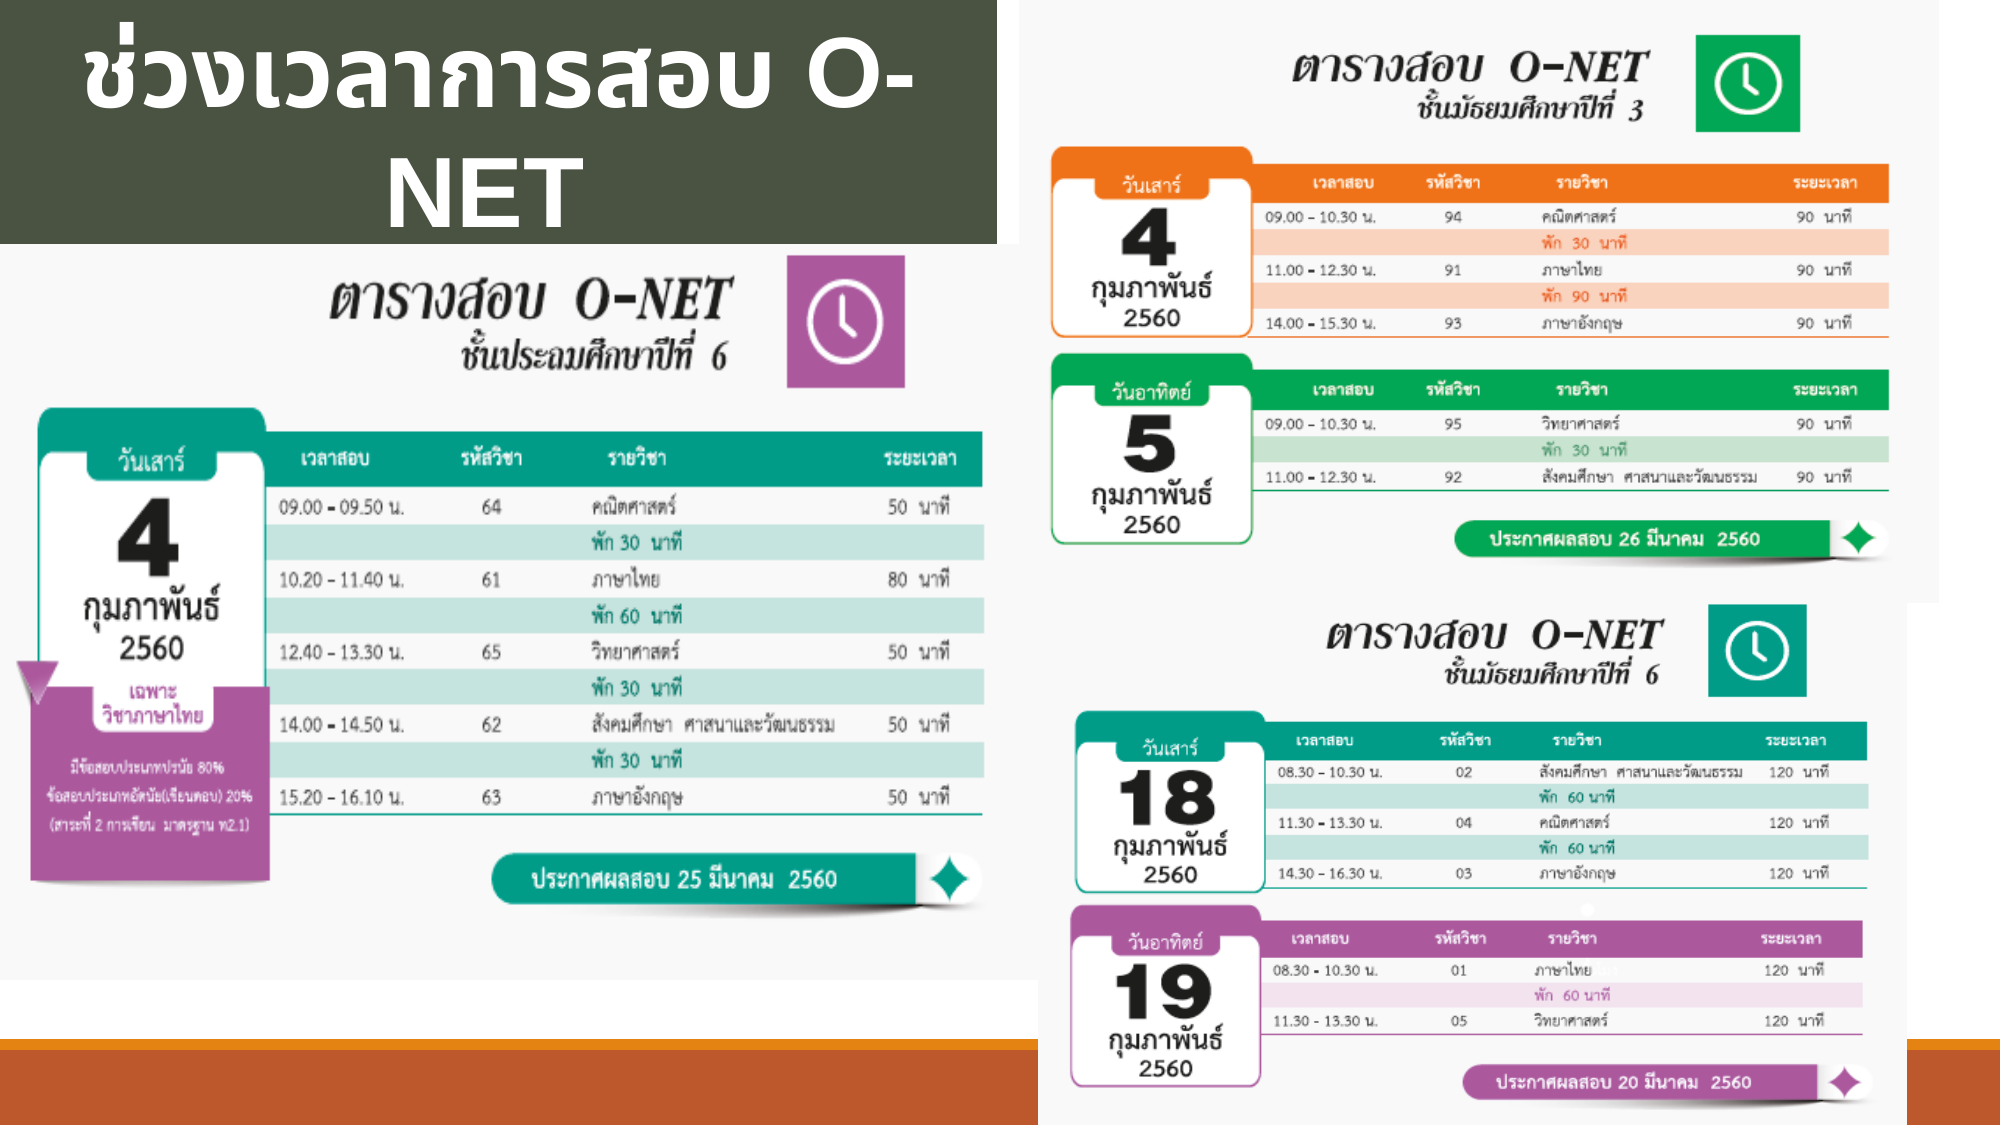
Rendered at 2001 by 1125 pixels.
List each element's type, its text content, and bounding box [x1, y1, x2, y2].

picture [0, 0, 1940, 1125]
text_box ช่วงเวลาการสอบ O-NET ปีการศึกษา 2559 [0, 0, 997, 242]
